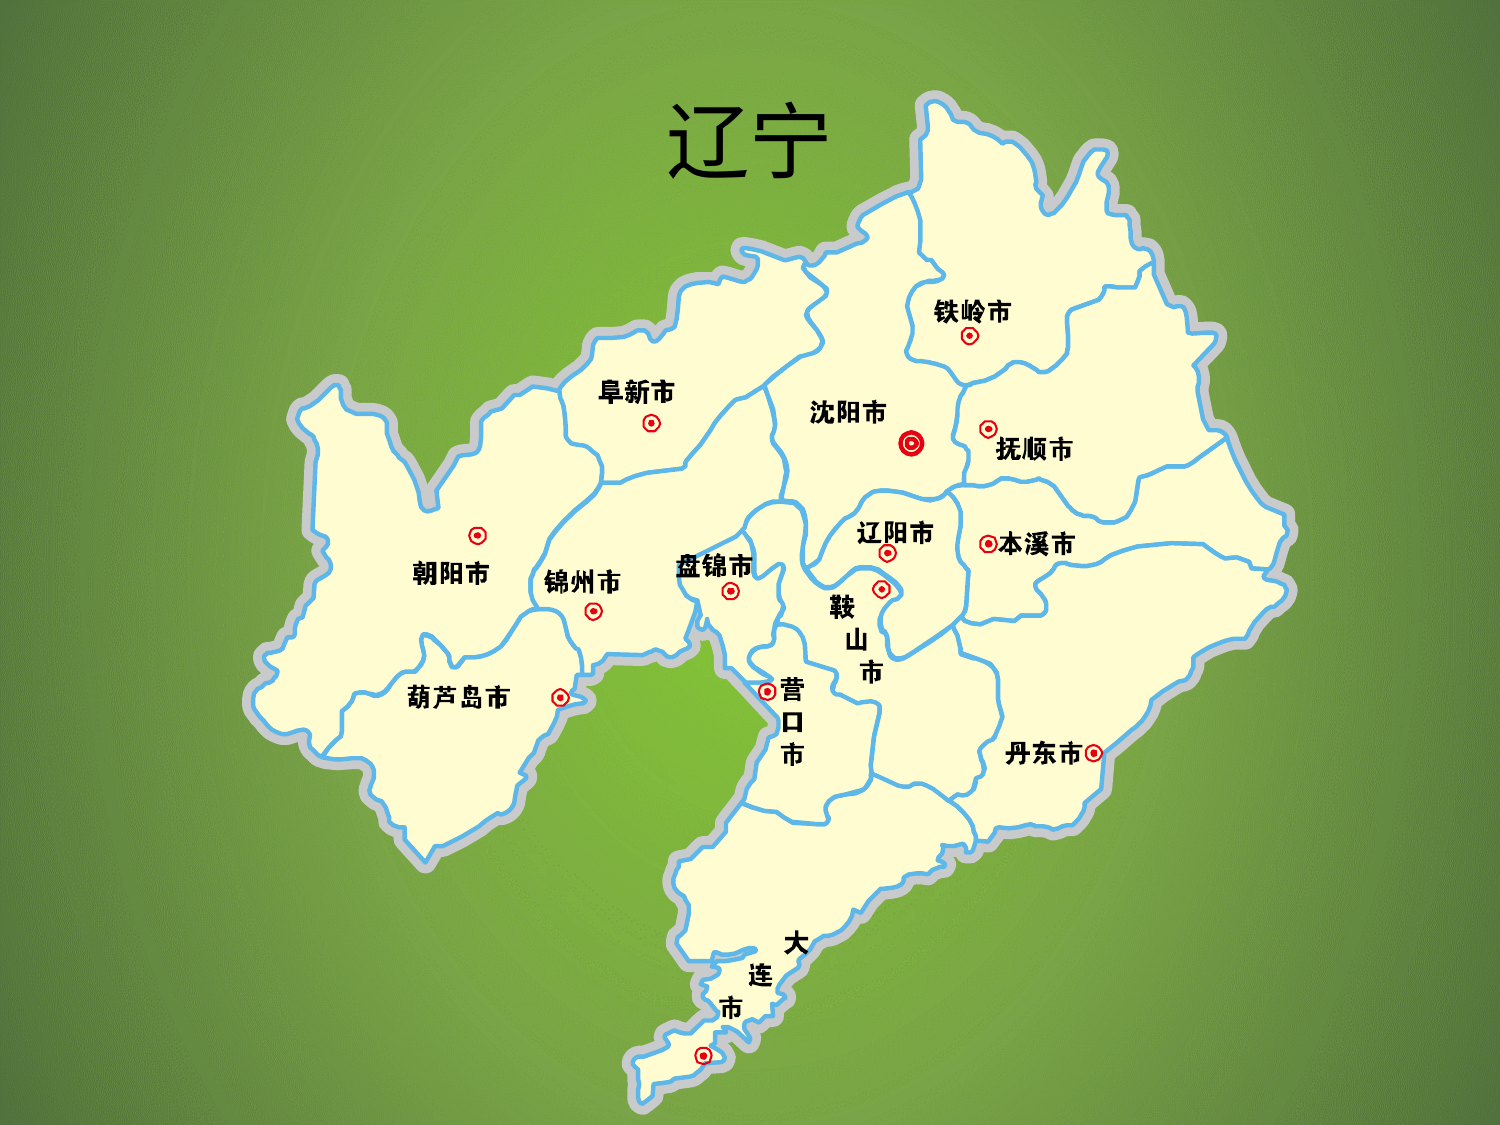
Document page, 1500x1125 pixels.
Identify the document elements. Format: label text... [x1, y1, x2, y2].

text_box [0, 0, 1500, 1125]
title 辽宁 [75, 45, 1425, 233]
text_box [241, 89, 1299, 1115]
